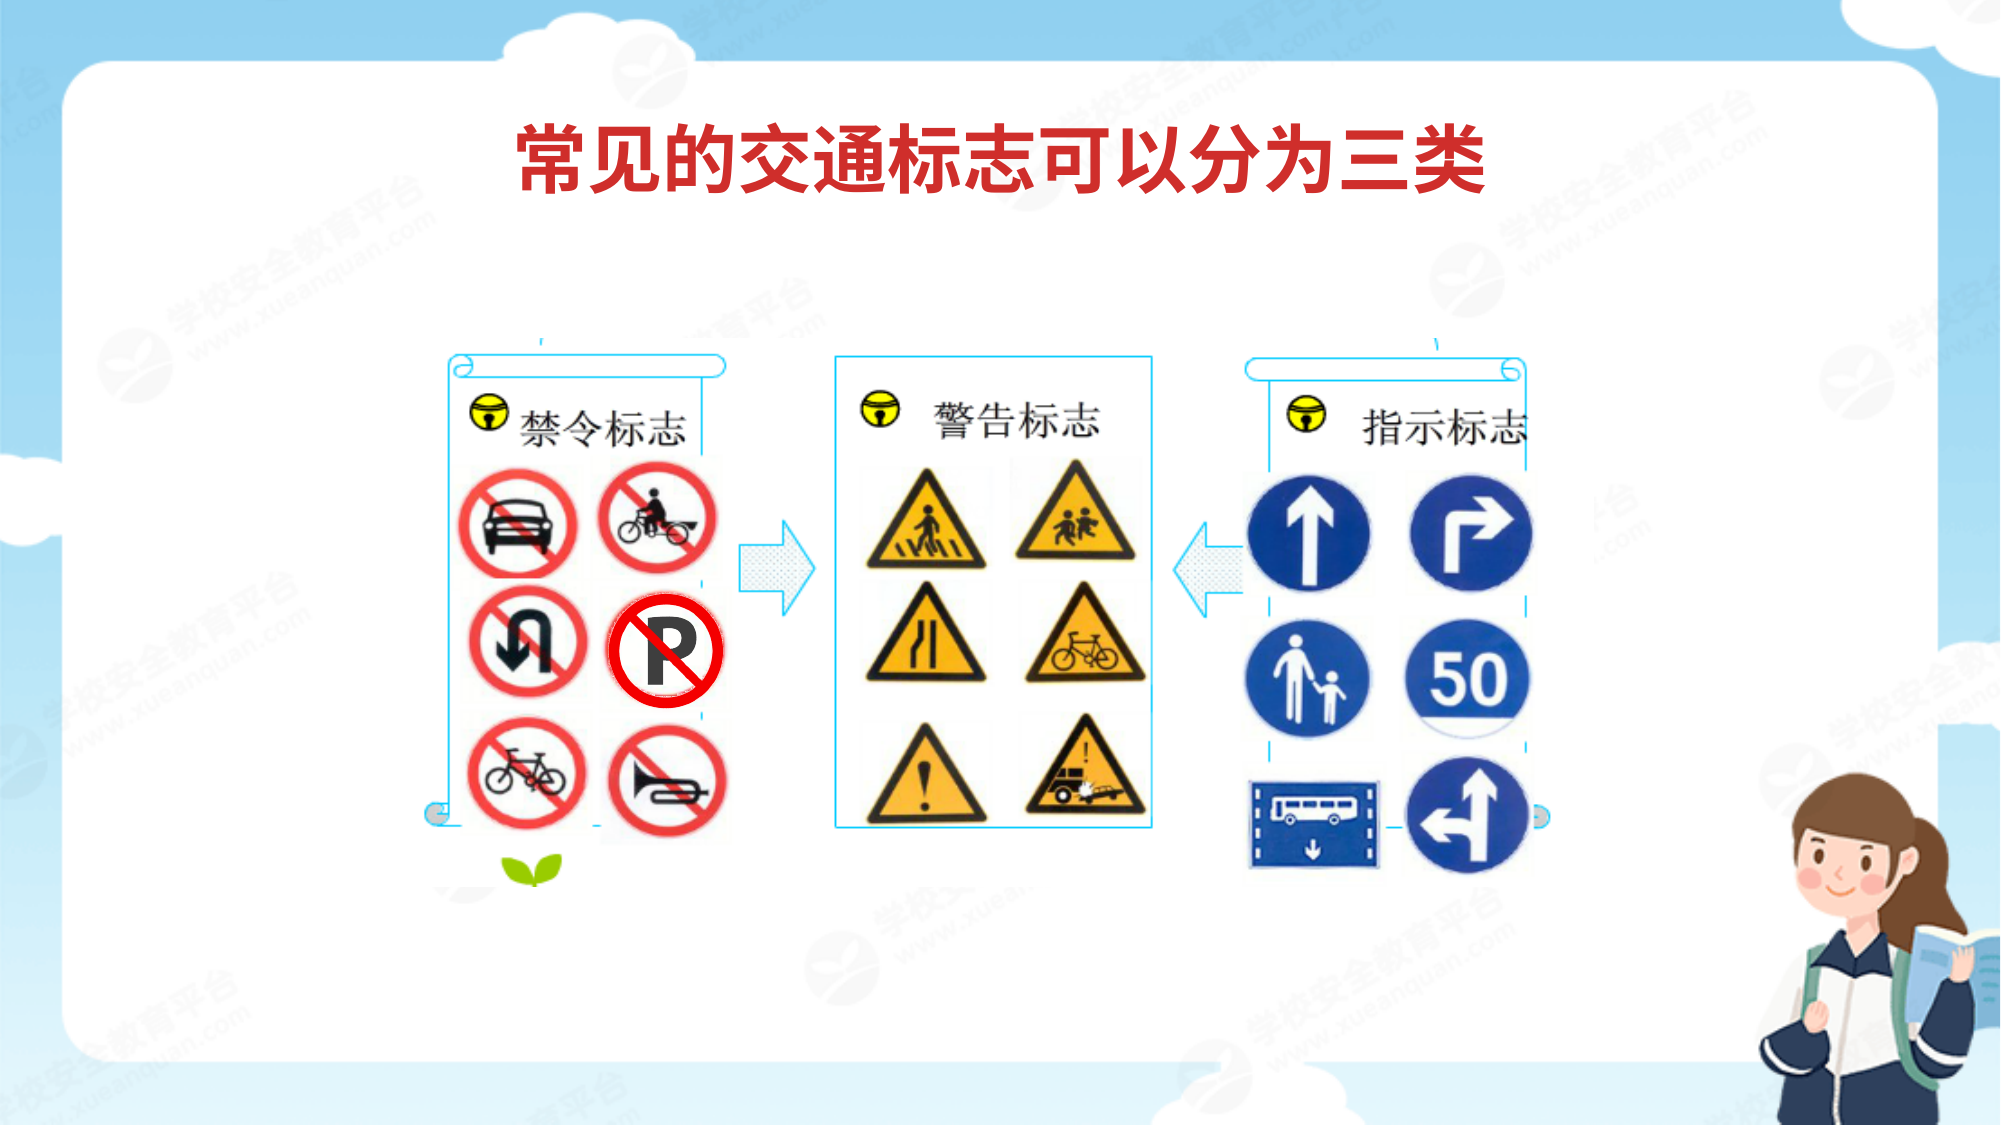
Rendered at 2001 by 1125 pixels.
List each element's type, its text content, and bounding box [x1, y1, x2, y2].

picture [0, 0, 2001, 1125]
text_box 常见的交通标志可以分为三类 [338, 104, 1662, 210]
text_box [385, 337, 1595, 887]
